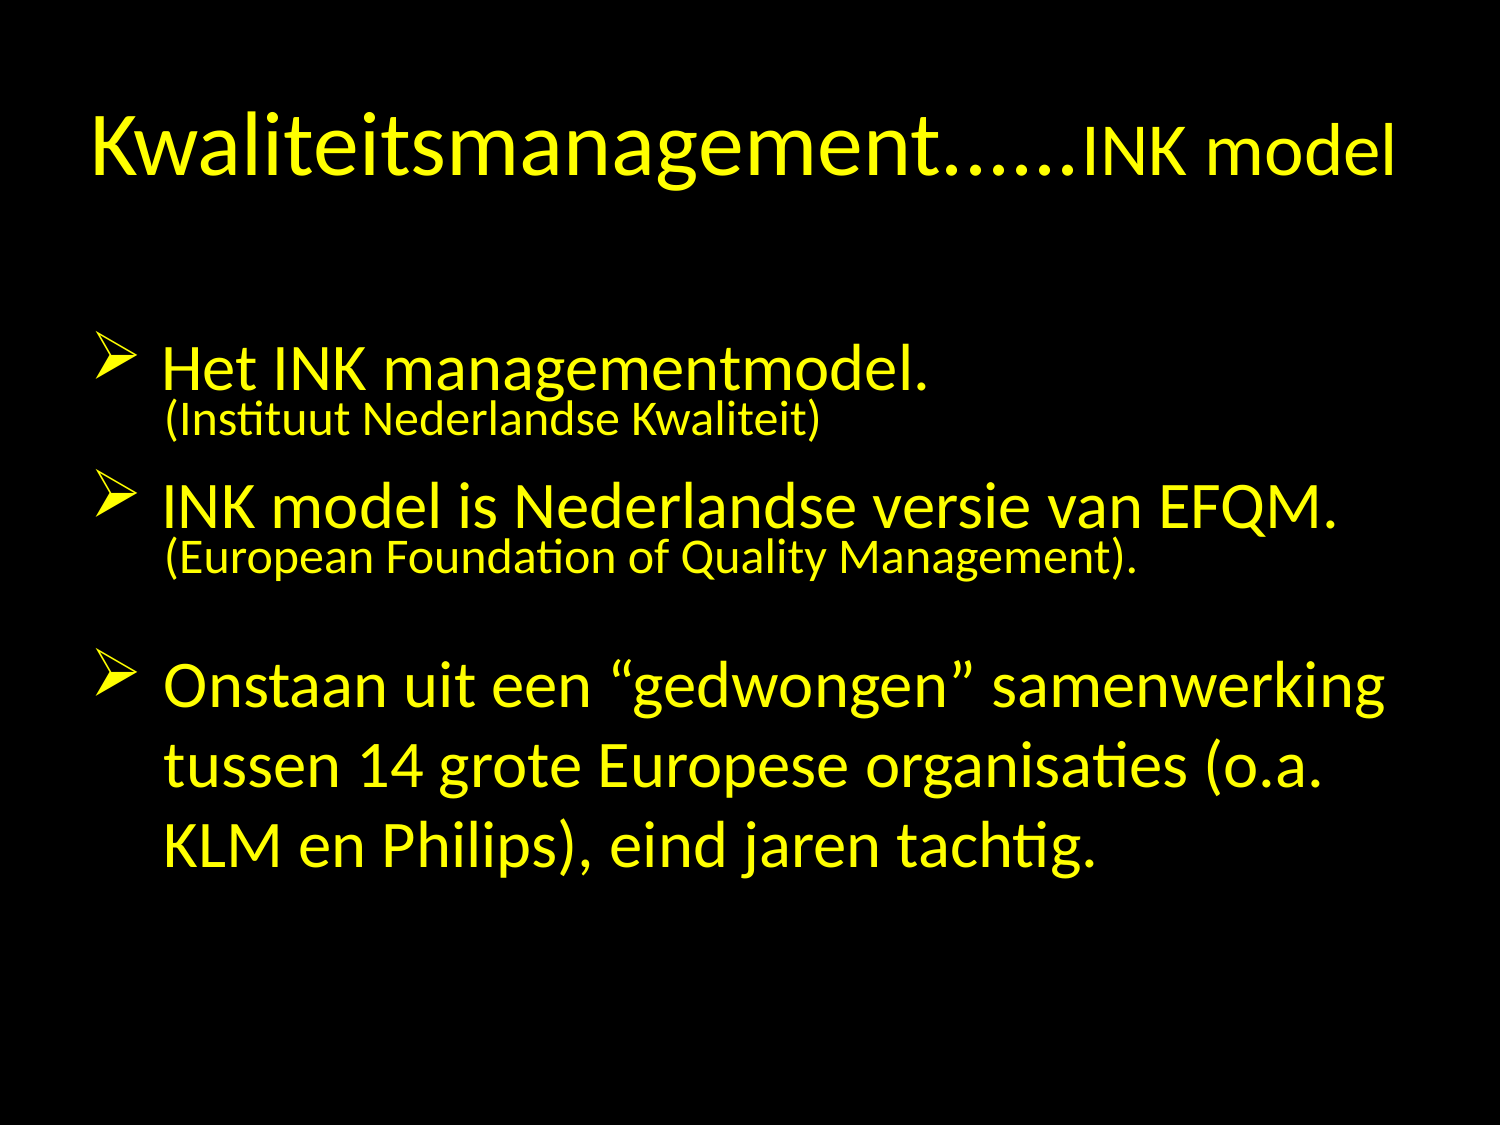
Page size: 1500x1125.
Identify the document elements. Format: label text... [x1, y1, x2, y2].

title Kwaliteitsmanagement......INK model [75, 45, 1425, 233]
list Het INK managementmodel. (Instituut Nederlandse Kwaliteit) INK model is Nederlandse versie van EFQM. (European Foundation of Quality Management). Onstaan uit een “gedwongen” samenwerking tussen 14 grote Europese organisaties (o.a. KLM en Philips), eind jaren tachtig. [75, 316, 1425, 925]
